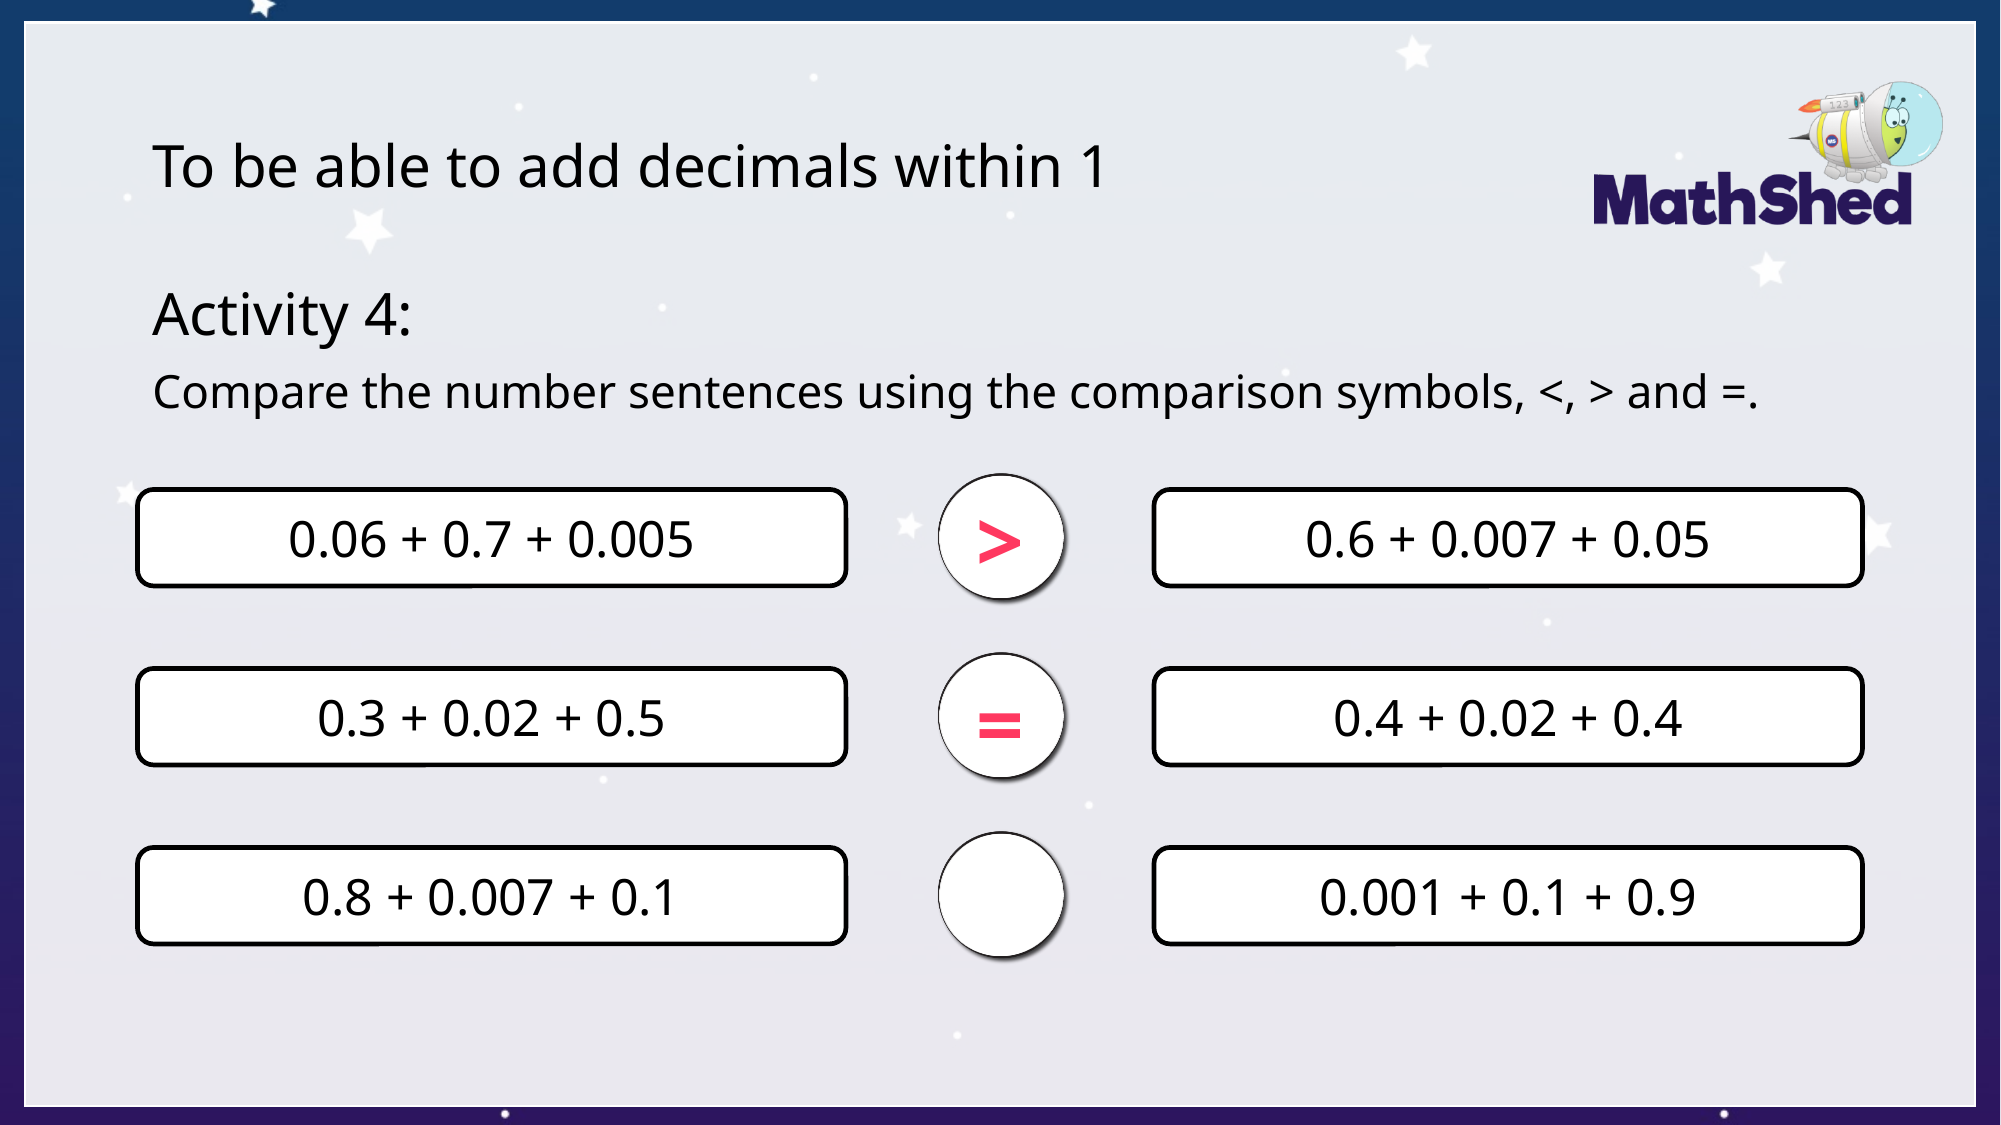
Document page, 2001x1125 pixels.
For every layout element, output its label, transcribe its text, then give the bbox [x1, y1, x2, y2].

text_box 0.06 + 0.7 + 0.005 [136, 488, 847, 587]
text_box 0.001 + 0.1 + 0.9 [1152, 846, 1864, 945]
title To be able to add decimals within 1 [137, 59, 1578, 277]
text_box 0.4 + 0.02 + 0.4 [1152, 667, 1864, 766]
text_box 0.3 + 0.02 + 0.5 [136, 667, 847, 766]
text_box 0.8 + 0.007 + 0.1 [136, 846, 847, 945]
text_box 0.6 + 0.007 + 0.05 [1152, 488, 1864, 587]
list Activity 4: Compare the number sentences using the comparison symbols, <, > and =. [137, 277, 1894, 992]
picture [0, 0, 2001, 1125]
